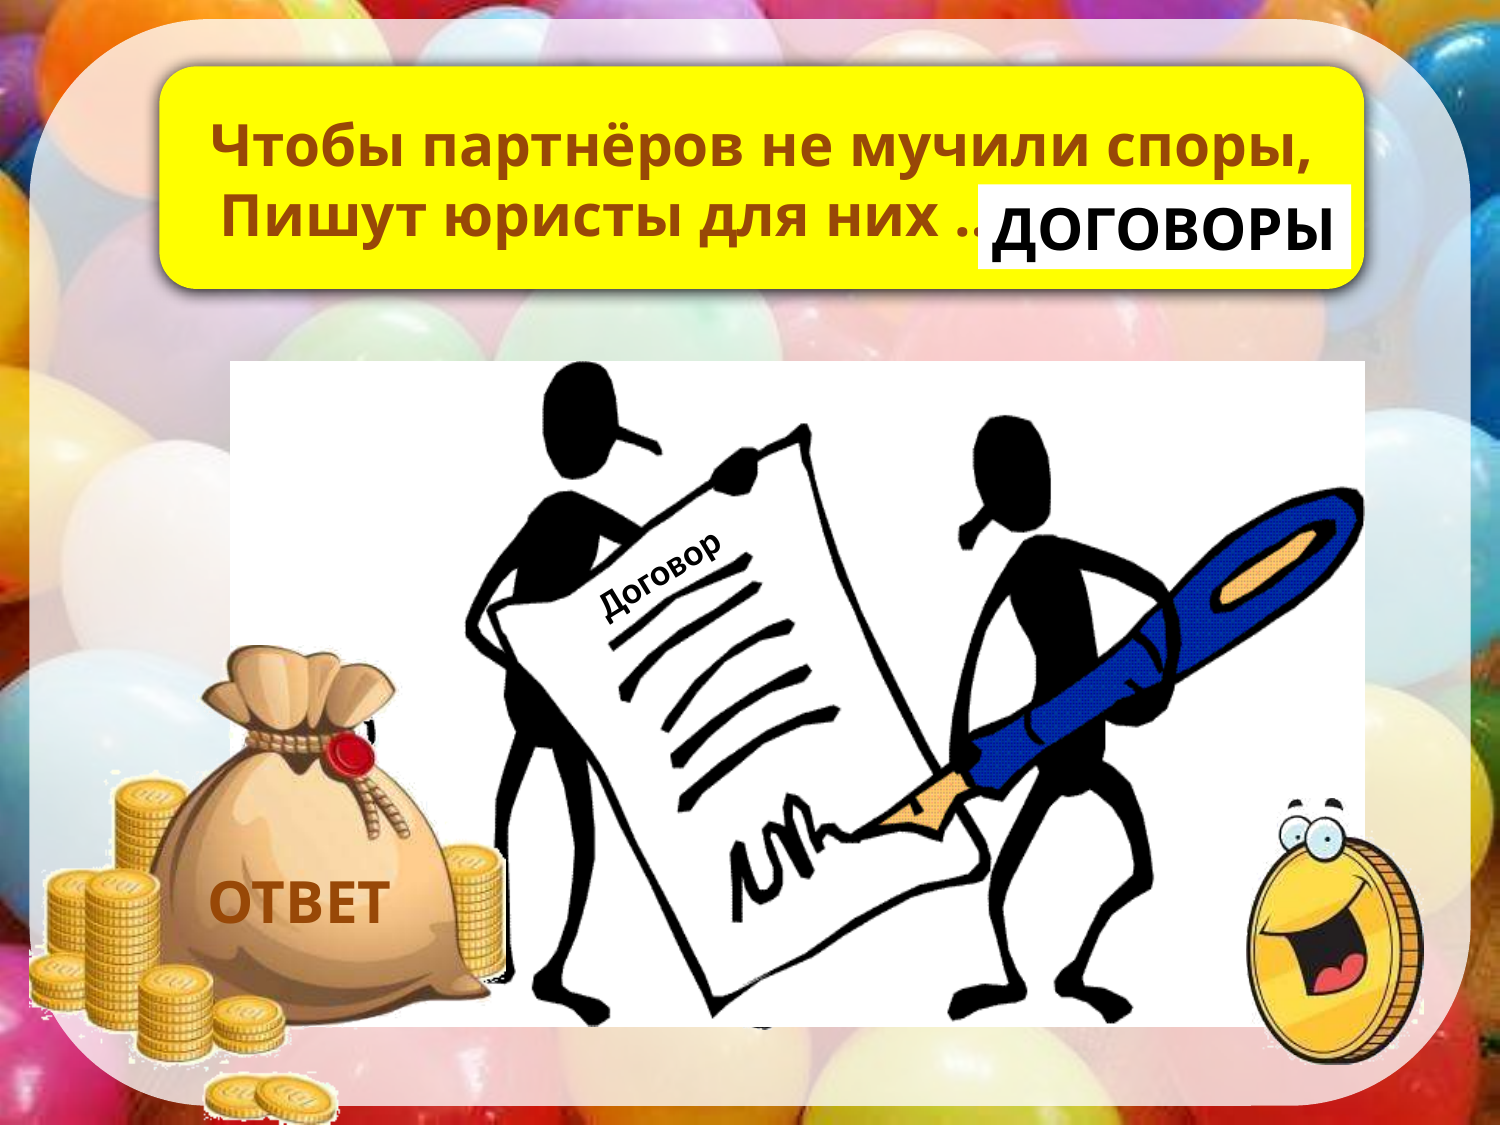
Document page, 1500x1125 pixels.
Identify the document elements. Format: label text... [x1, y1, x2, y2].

text_box ДОГОВОРЫ [978, 184, 1352, 270]
picture [0, 0, 1500, 1125]
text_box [29, 644, 506, 1125]
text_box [229, 361, 1365, 1028]
text_box Чтобы партнёров не мучили споры, Пишут юристы для них ………………… [159, 66, 1365, 289]
